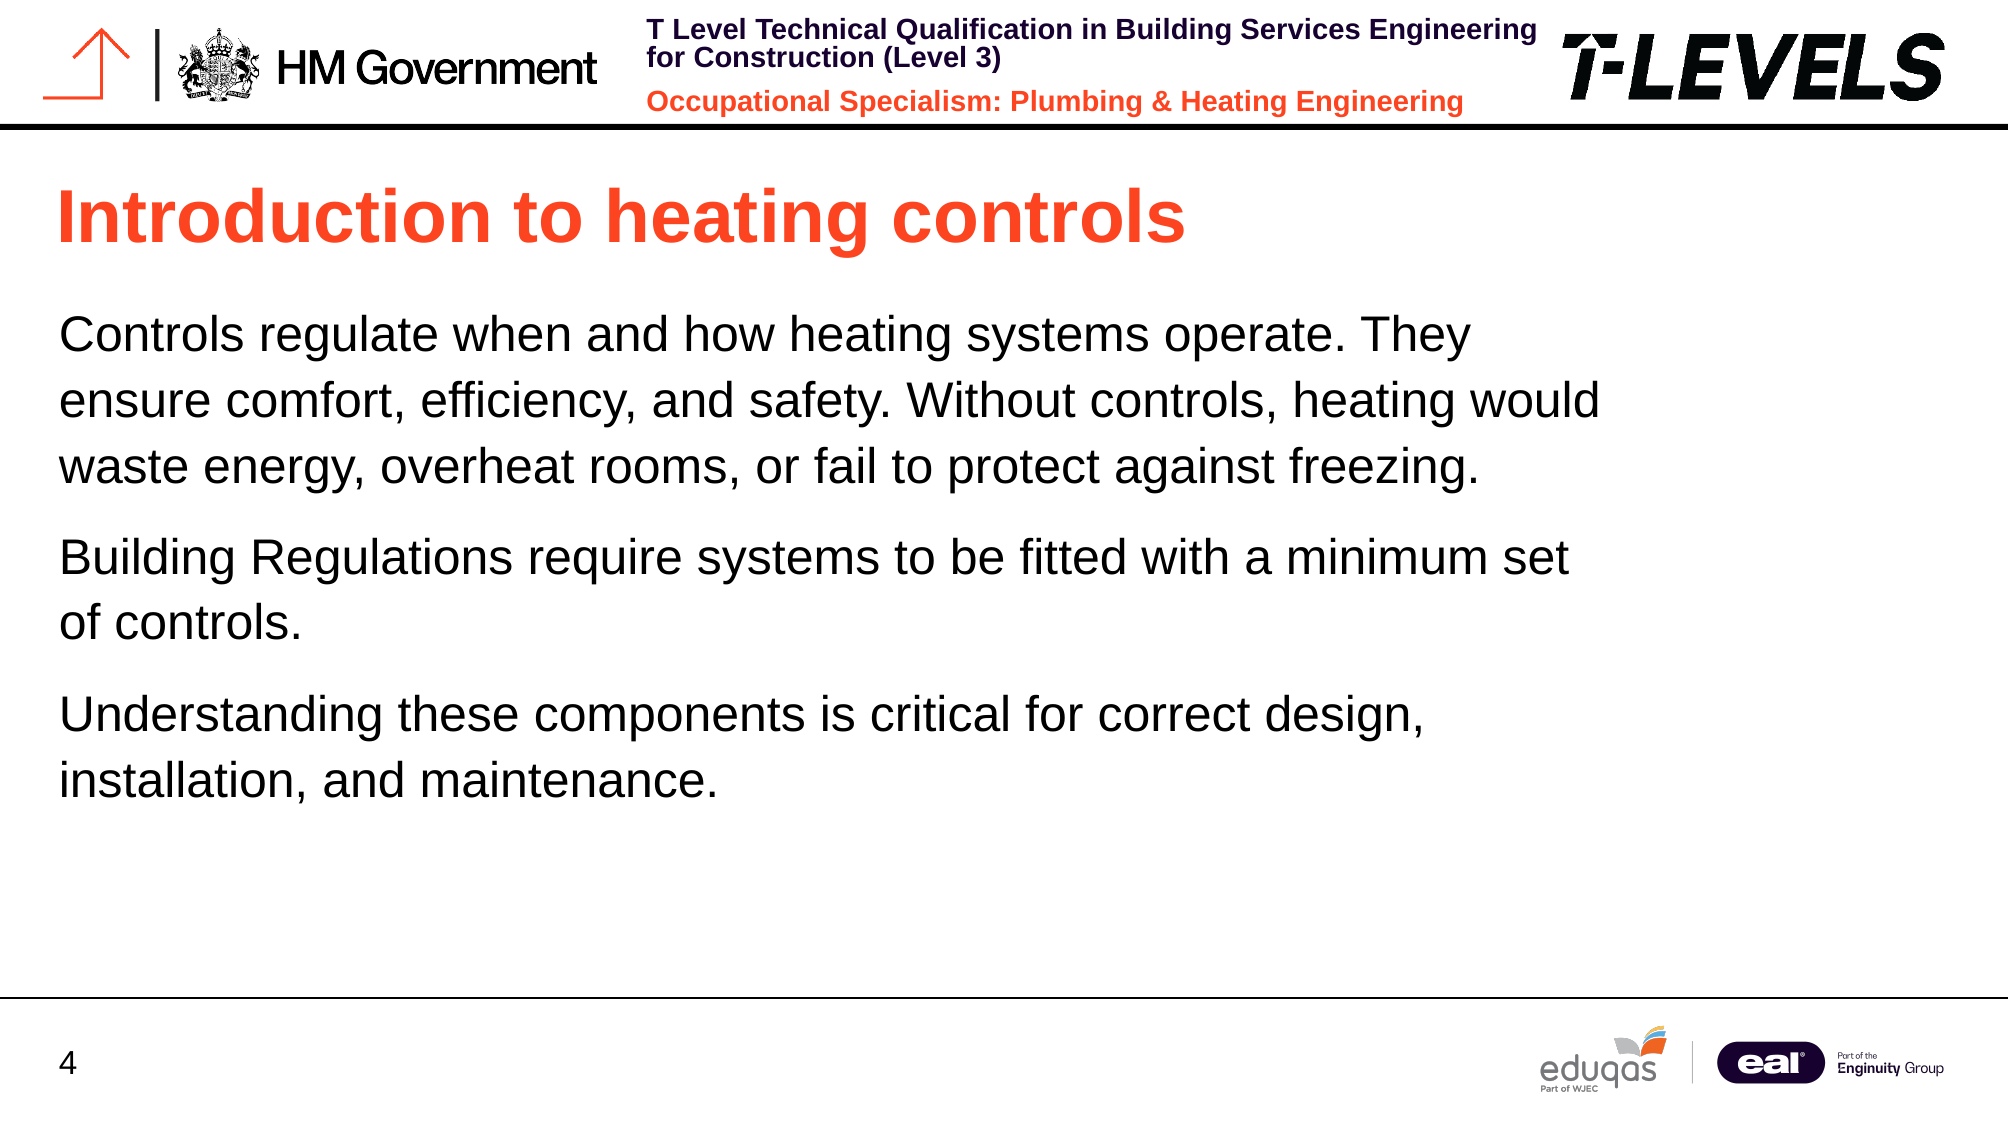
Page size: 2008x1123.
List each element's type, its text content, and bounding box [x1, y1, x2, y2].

title Introduction to heating controls [41, 111, 1949, 314]
list Controls regulate when and how heating systems operate. They ensure comfort, efficiency, and safety. Without controls, heating would waste energy, overheat rooms, or fail to protect against freezing. Building Regulations require systems to be fitted with a minimum set of controls. Understanding these components is critical for correct design, installation, and maintenance. [59, 295, 1606, 975]
picture [155, 28, 597, 102]
picture [38, 27, 136, 100]
picture [1535, 1021, 1949, 1097]
picture [1543, 25, 1964, 108]
